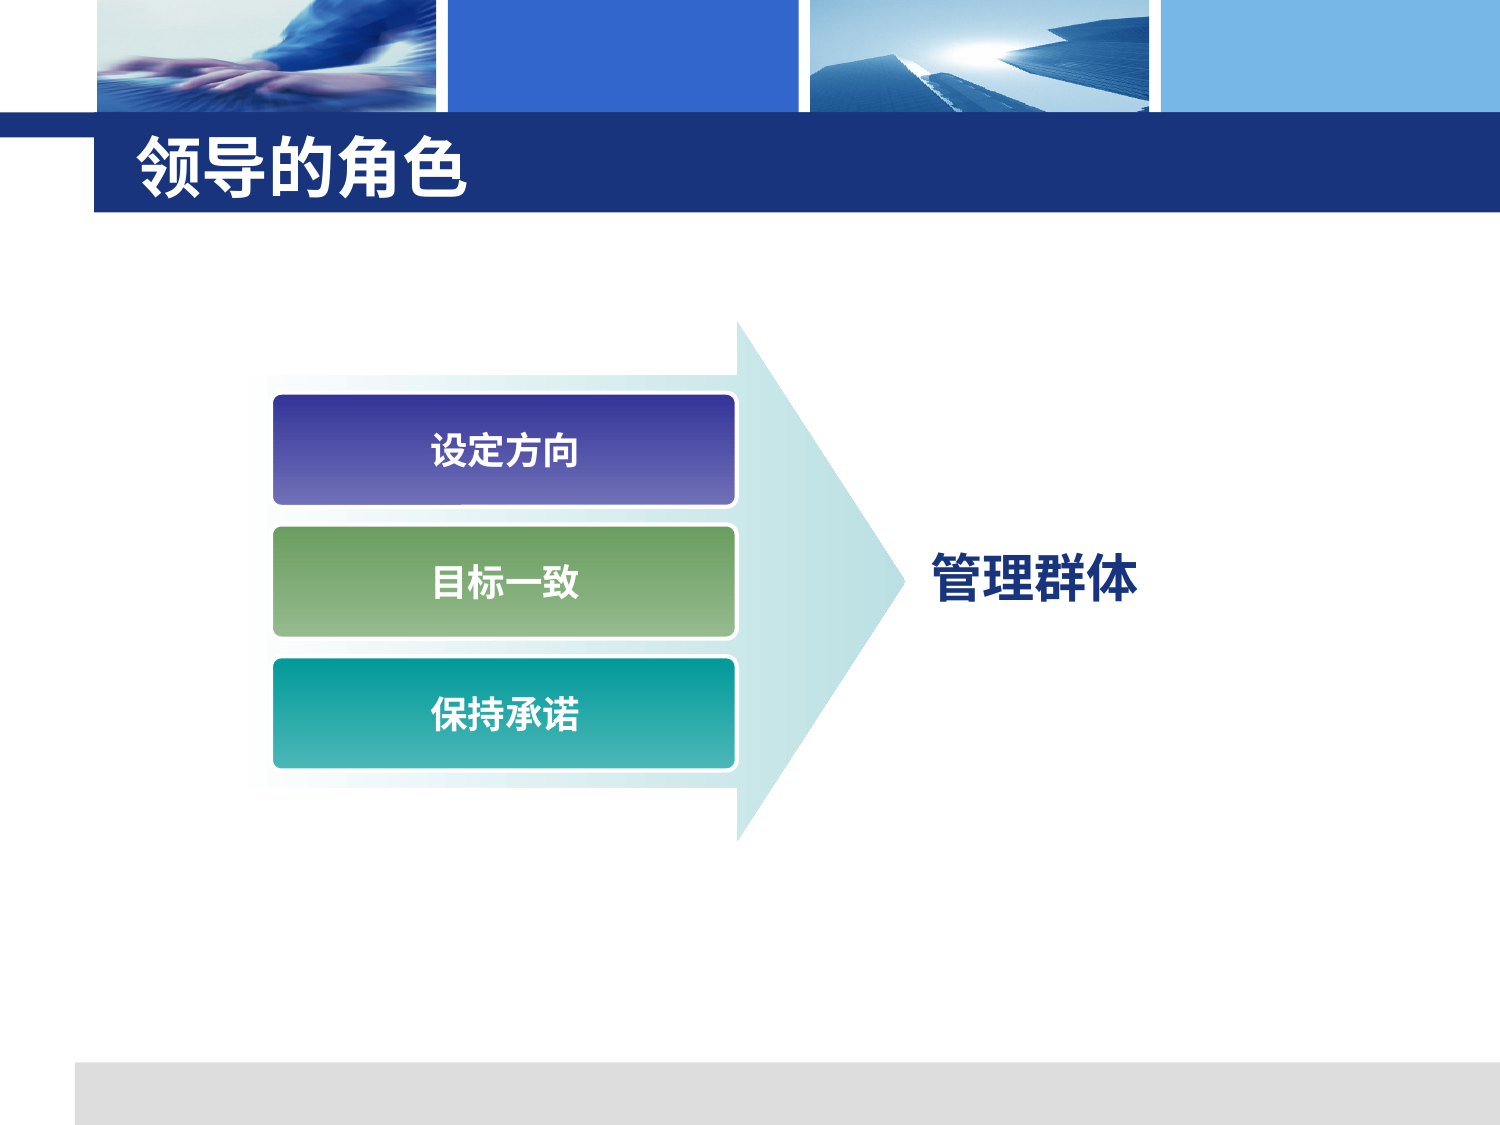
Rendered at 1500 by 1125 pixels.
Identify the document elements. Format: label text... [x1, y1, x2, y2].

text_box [270, 524, 737, 639]
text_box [270, 392, 737, 508]
text_box [227, 322, 906, 841]
picture [810, 0, 1150, 112]
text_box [270, 656, 737, 771]
title 领导的角色 [120, 120, 1400, 213]
picture [97, 0, 437, 112]
text_box 管理群体 [926, 541, 1211, 613]
